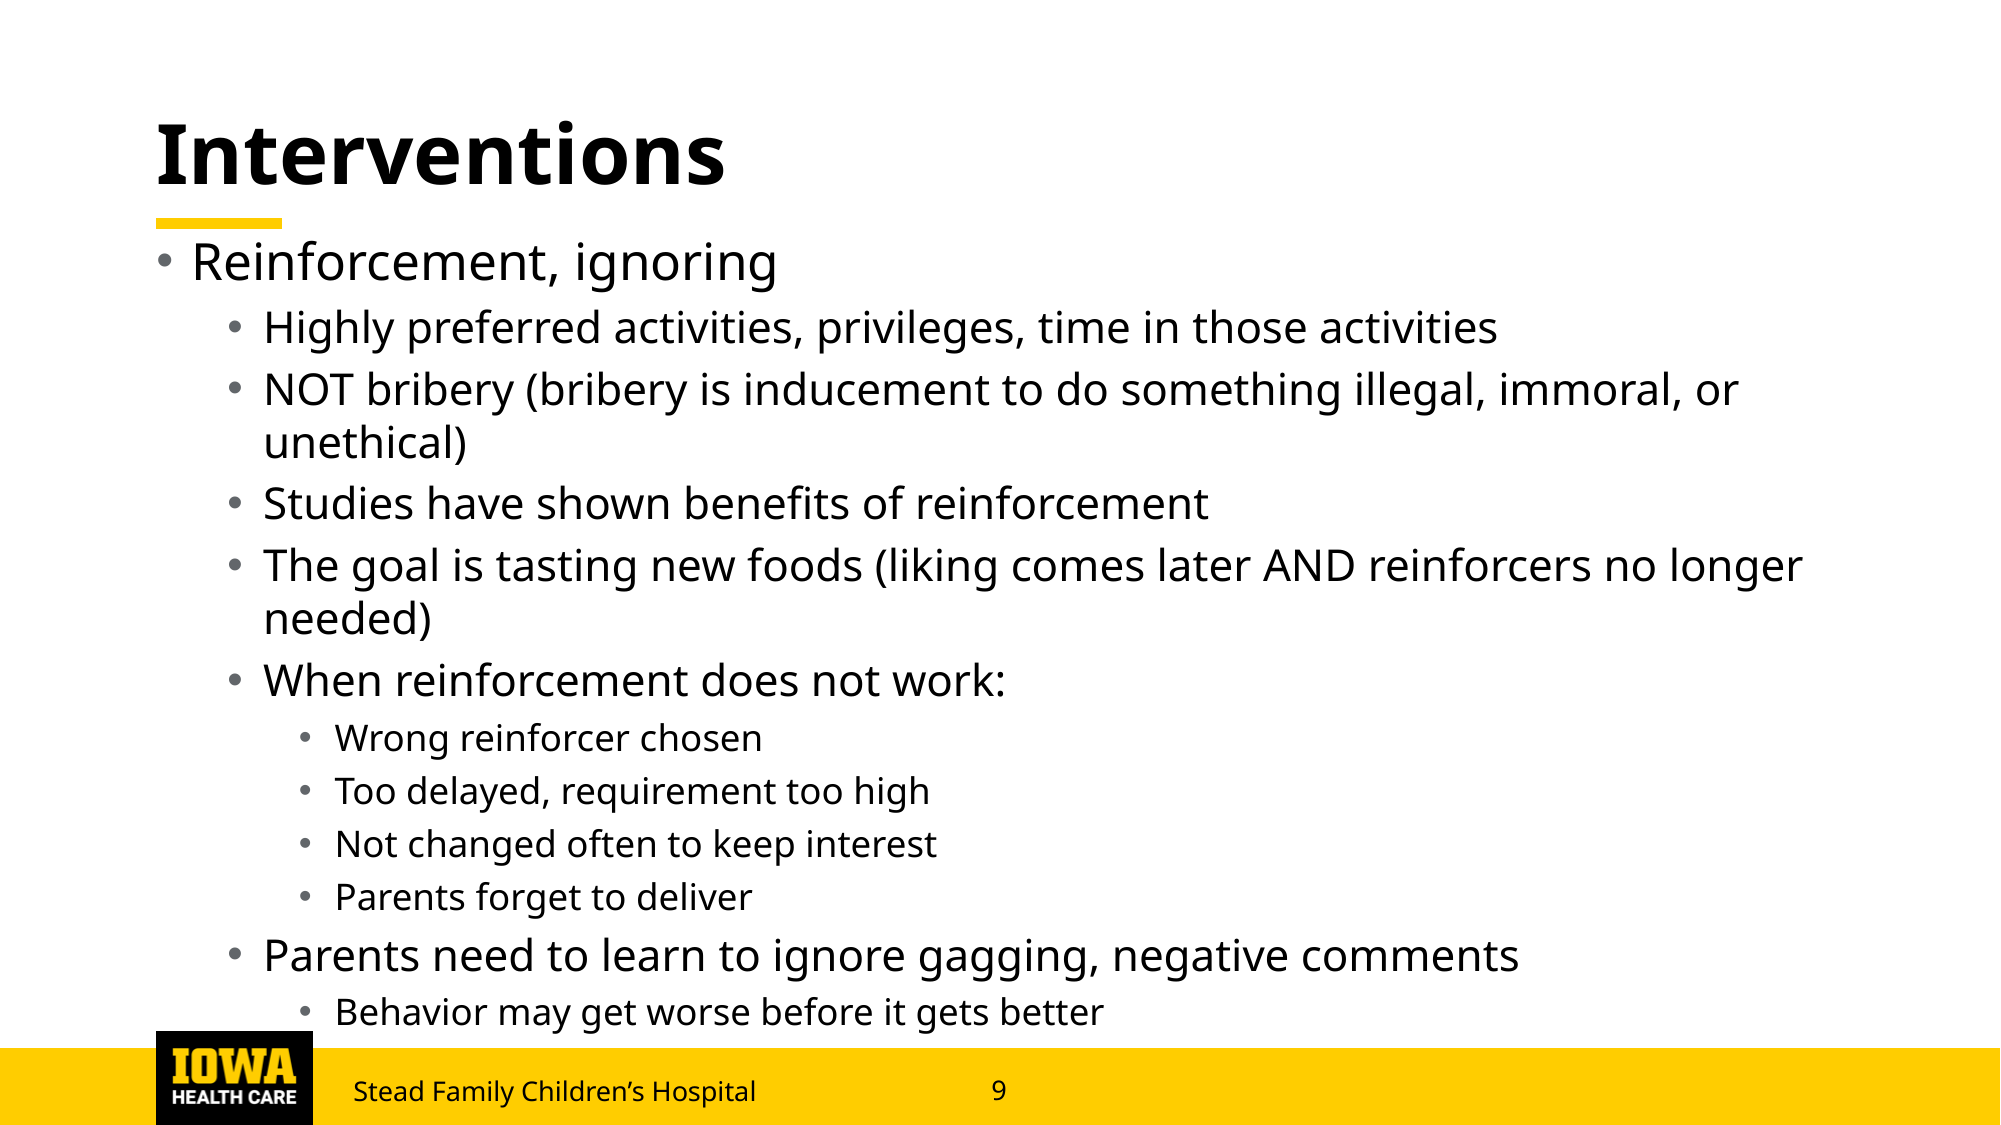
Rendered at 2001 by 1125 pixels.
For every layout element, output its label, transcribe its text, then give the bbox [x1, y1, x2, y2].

picture [156, 1039, 313, 1125]
list Reinforcement, ignoring Highly preferred activities, privileges, time in those activities NOT bribery (bribery is inducement to do something illegal, immoral, or unethical) Studies have shown benefits of reinforcement The goal is tasting new foods (liking comes later AND reinforcers no longer needed) When reinforcement does not work: Wrong reinforcer chosen Too delayed, requirement too high Not changed often to keep interest Parents forget to deliver Parents need to learn to ignore gagging, negative comments Behavior may get worse before it gets better [156, 228, 1847, 1039]
title Interventions [156, 86, 1844, 228]
